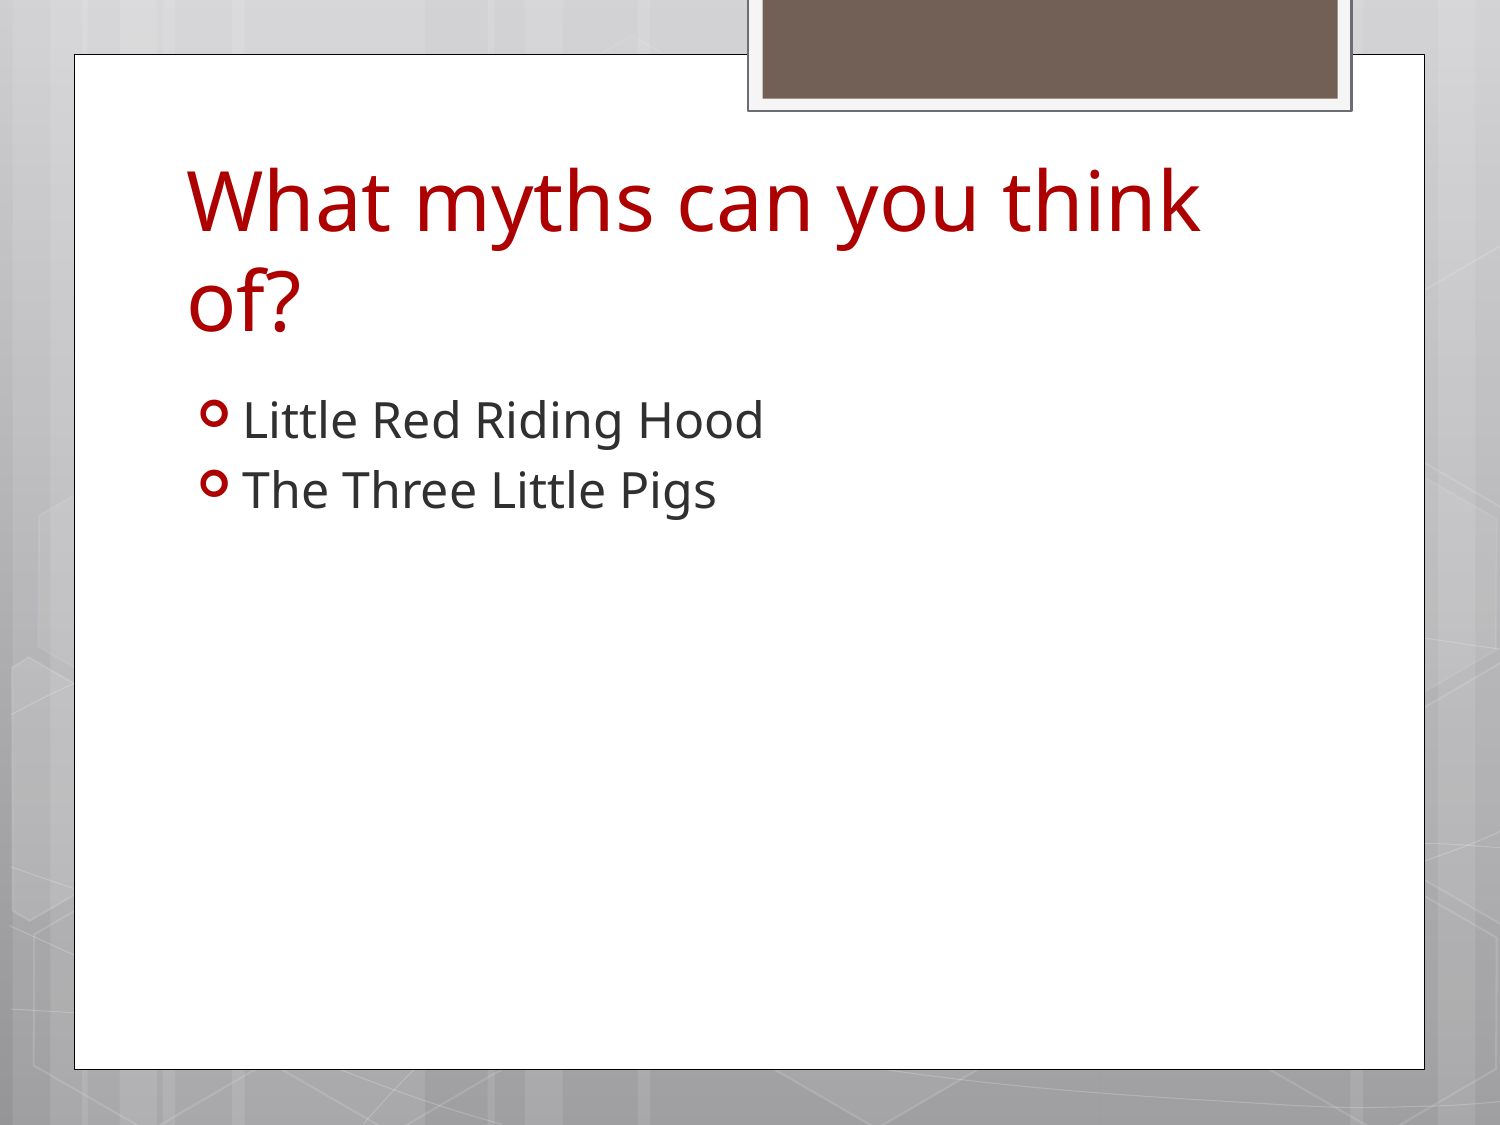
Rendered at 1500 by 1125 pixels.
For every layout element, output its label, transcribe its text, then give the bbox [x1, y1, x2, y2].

list Little Red Riding Hood The Three Little Pigs [171, 381, 1283, 957]
title What myths can you think of? [171, 168, 1324, 357]
